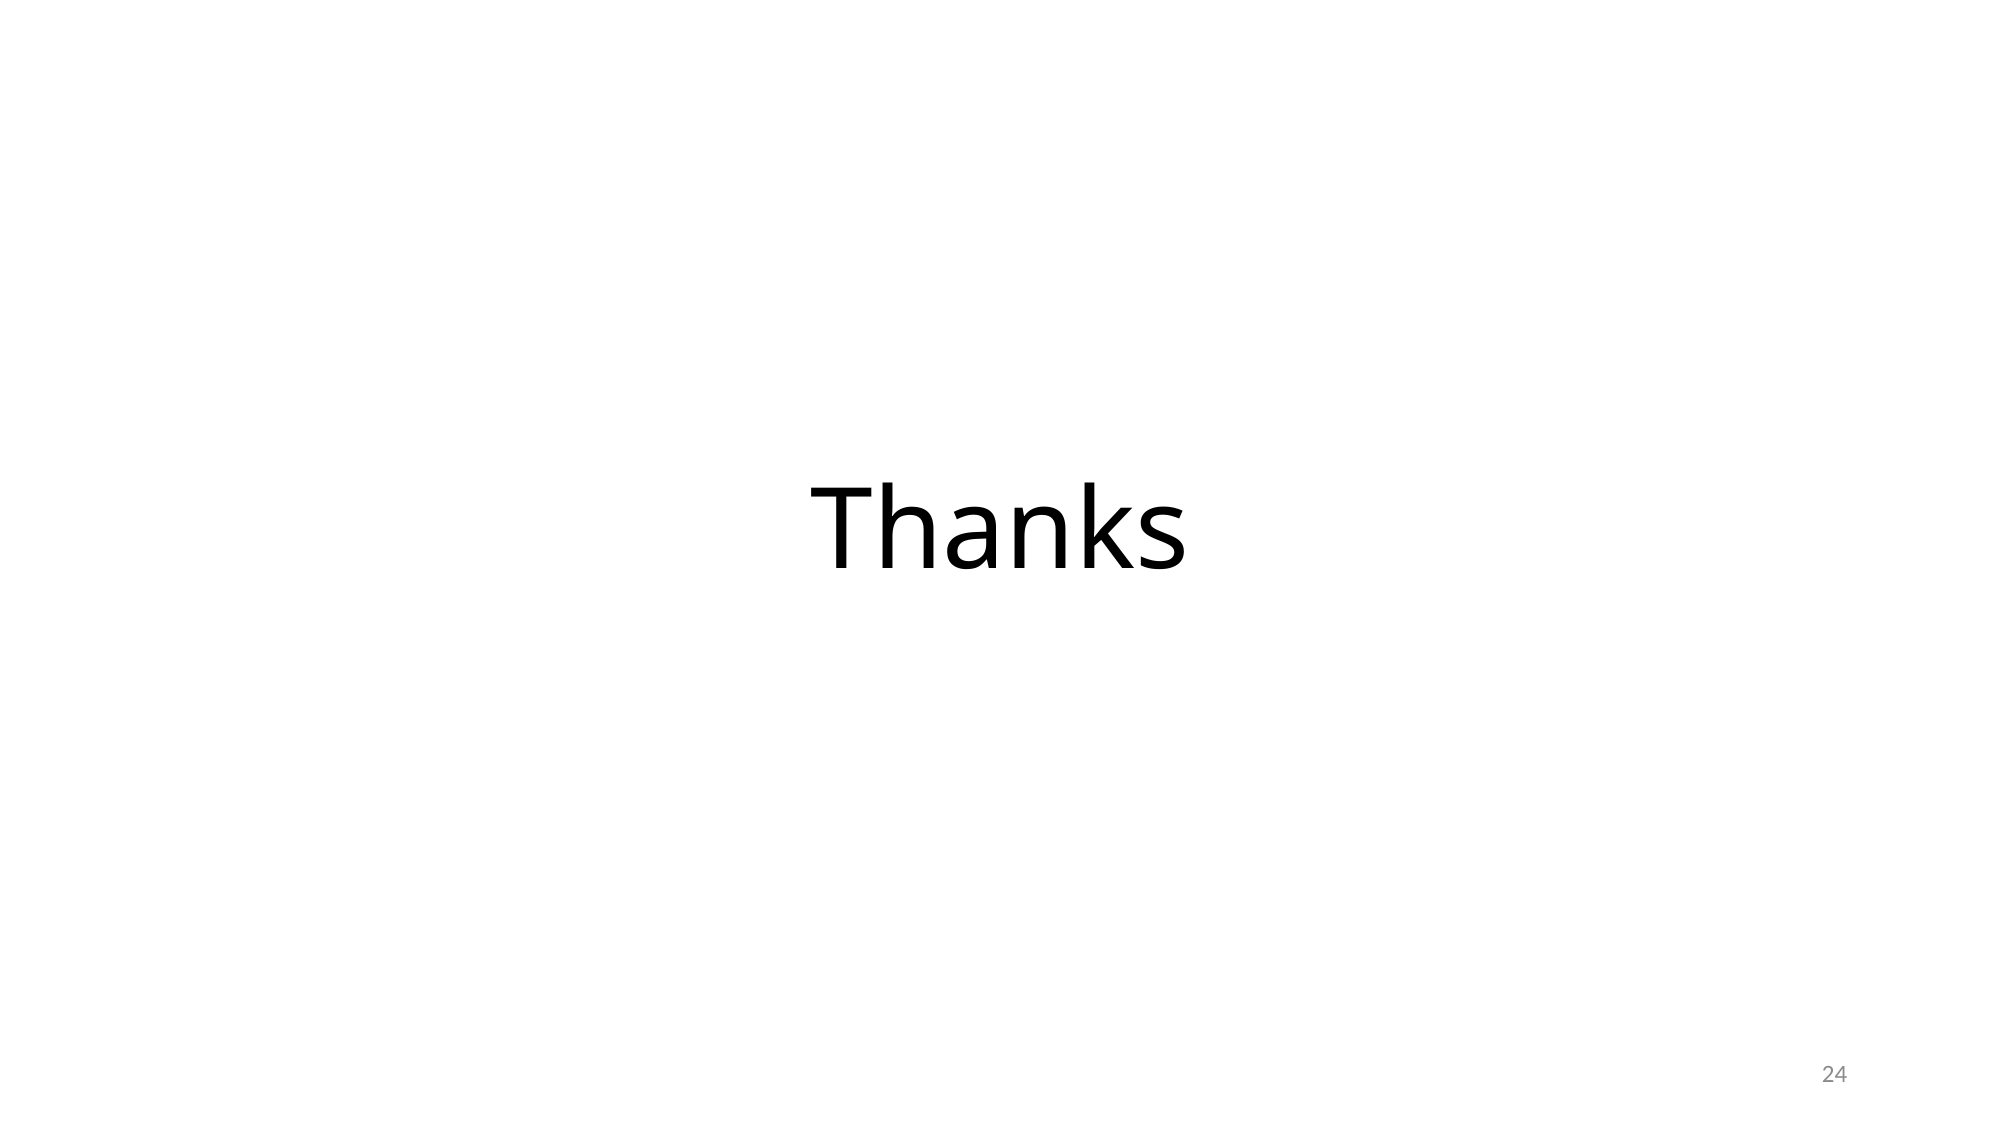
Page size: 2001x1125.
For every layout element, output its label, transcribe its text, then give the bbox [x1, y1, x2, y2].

list Thanks [137, 299, 1863, 1014]
slide_number 24 [1412, 1042, 1863, 1103]
